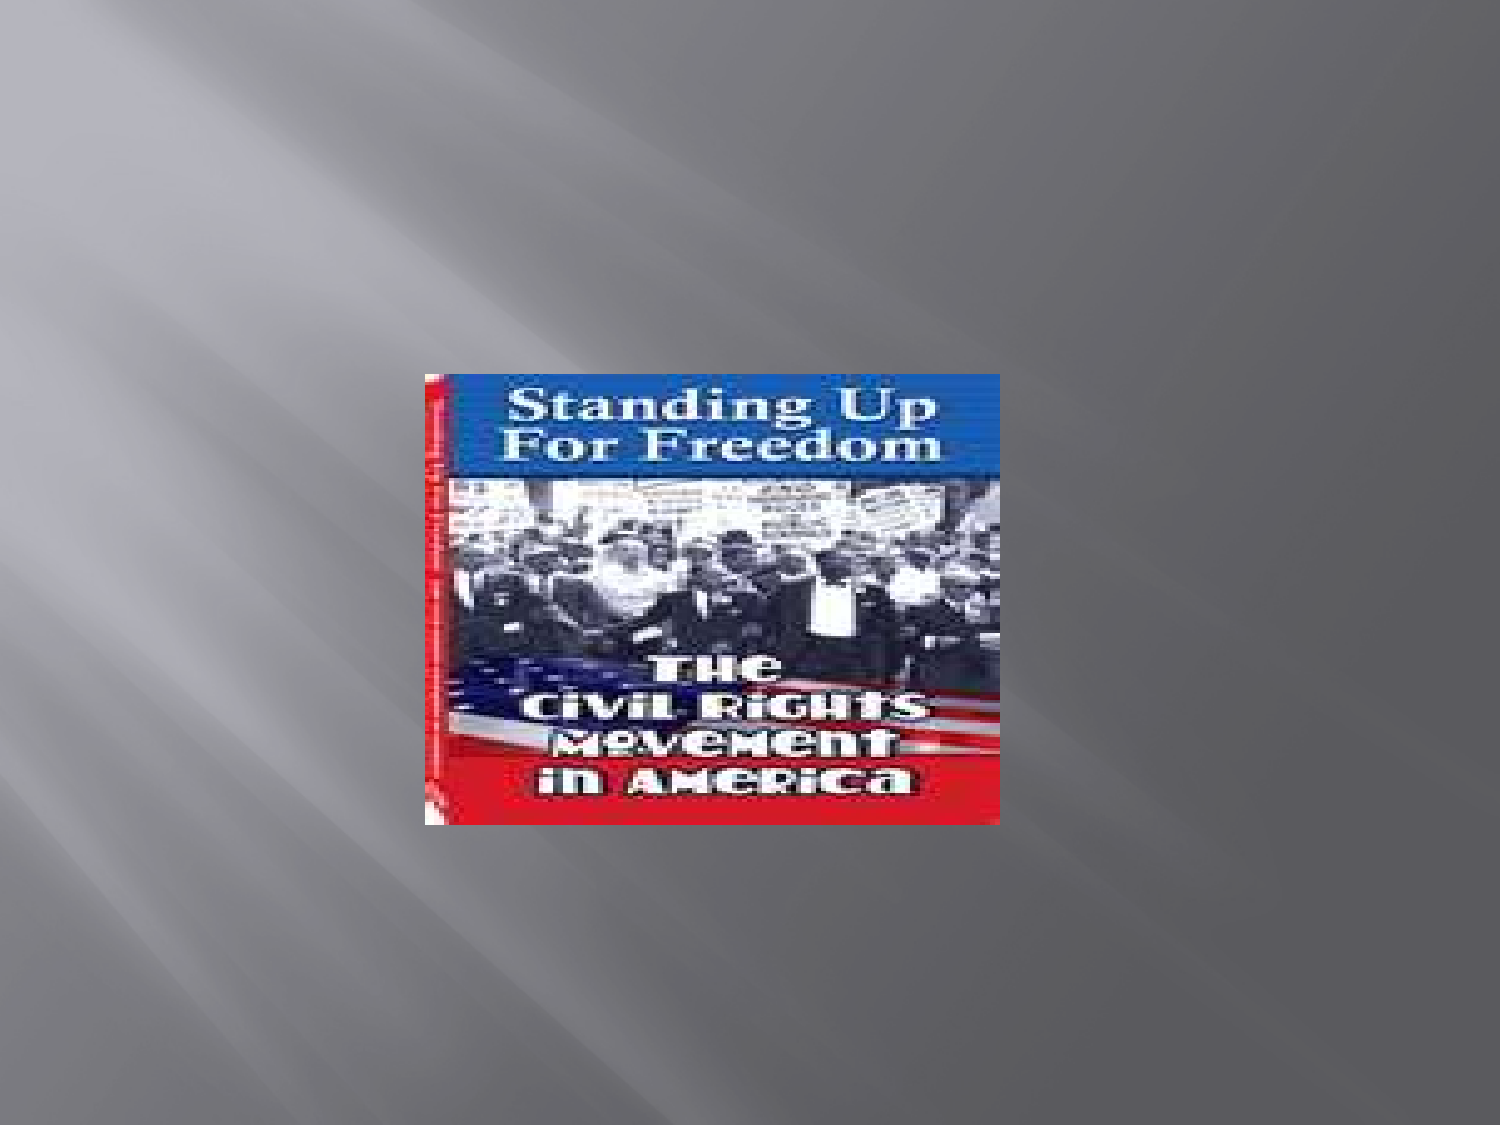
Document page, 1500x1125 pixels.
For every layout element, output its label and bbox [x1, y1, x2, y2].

picture [424, 374, 1001, 826]
